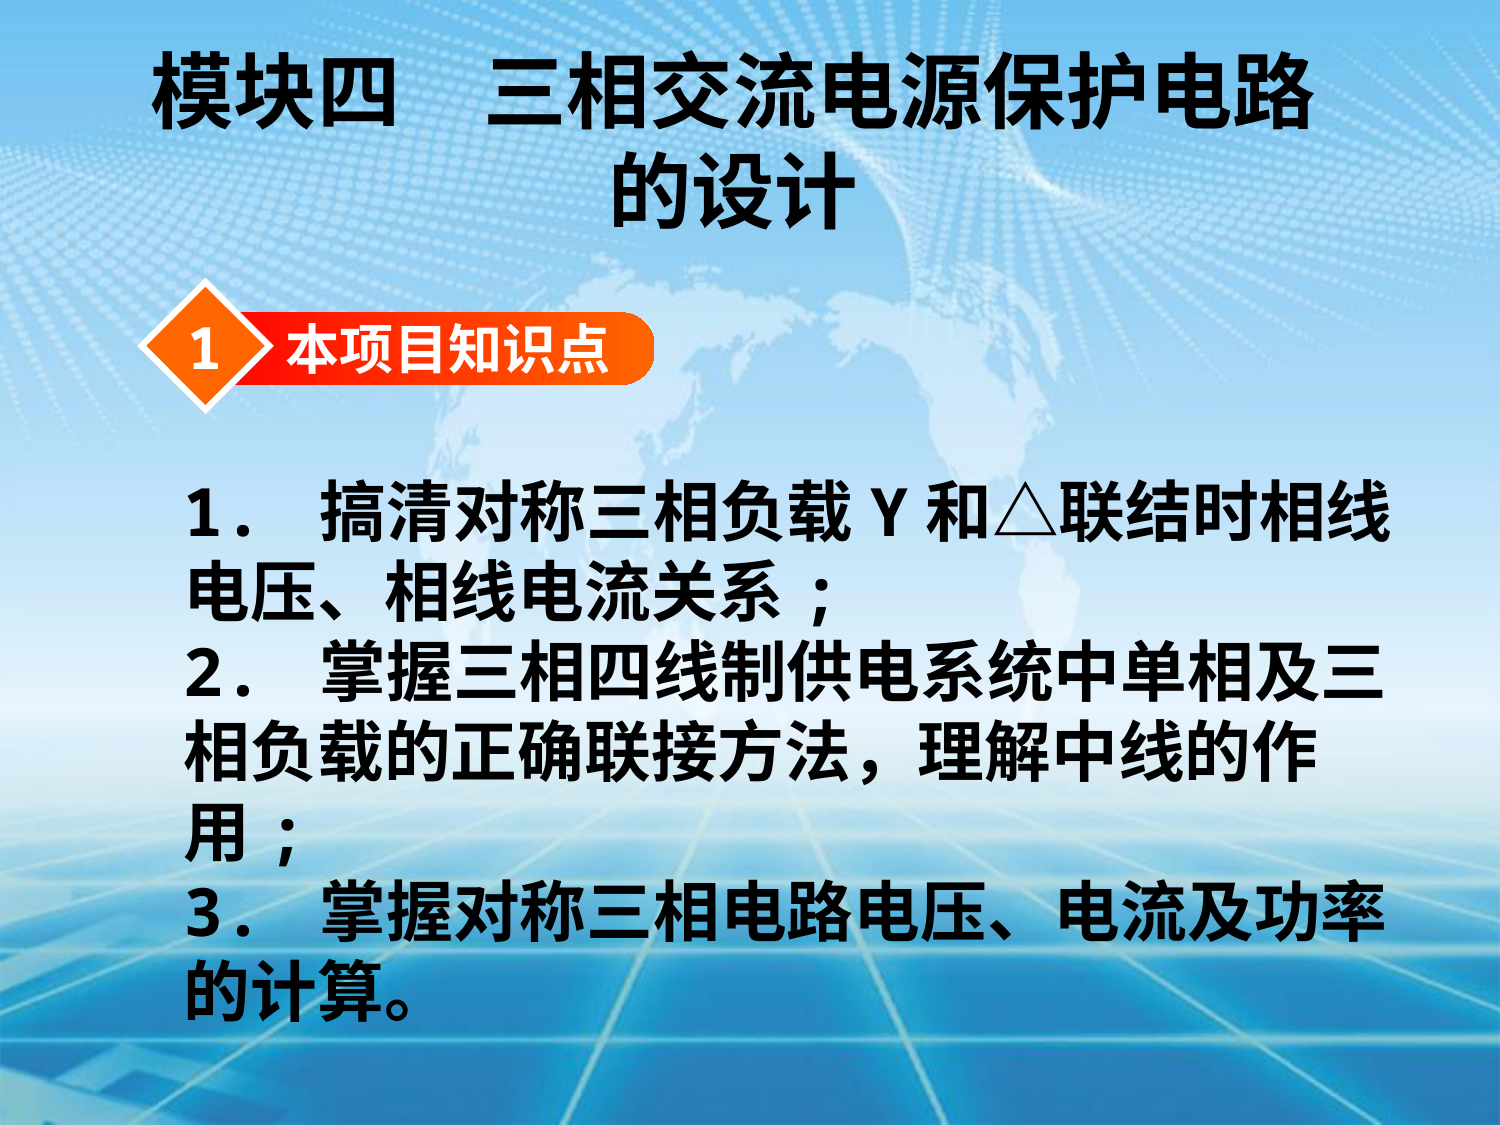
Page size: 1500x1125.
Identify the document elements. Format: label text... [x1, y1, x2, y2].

text_box 本项目知识点 [271, 307, 642, 388]
text_box [233, 312, 271, 385]
text_box [642, 320, 655, 377]
text_box 1. 搞清对称三相负载Y和△联结时相线电压、相线电流关系; 2. 掌握三相四线制供电系统中单相及三相负载的正确联接方法，理解中线的作用; 3. 掌握对称三相电路电压、电流及功率的计算。 [169, 462, 1441, 1038]
text_box 1 [141, 282, 270, 410]
picture [0, 0, 1500, 1125]
text_box 模块四 三相交流电源保护电路的设计 [123, 45, 1343, 233]
